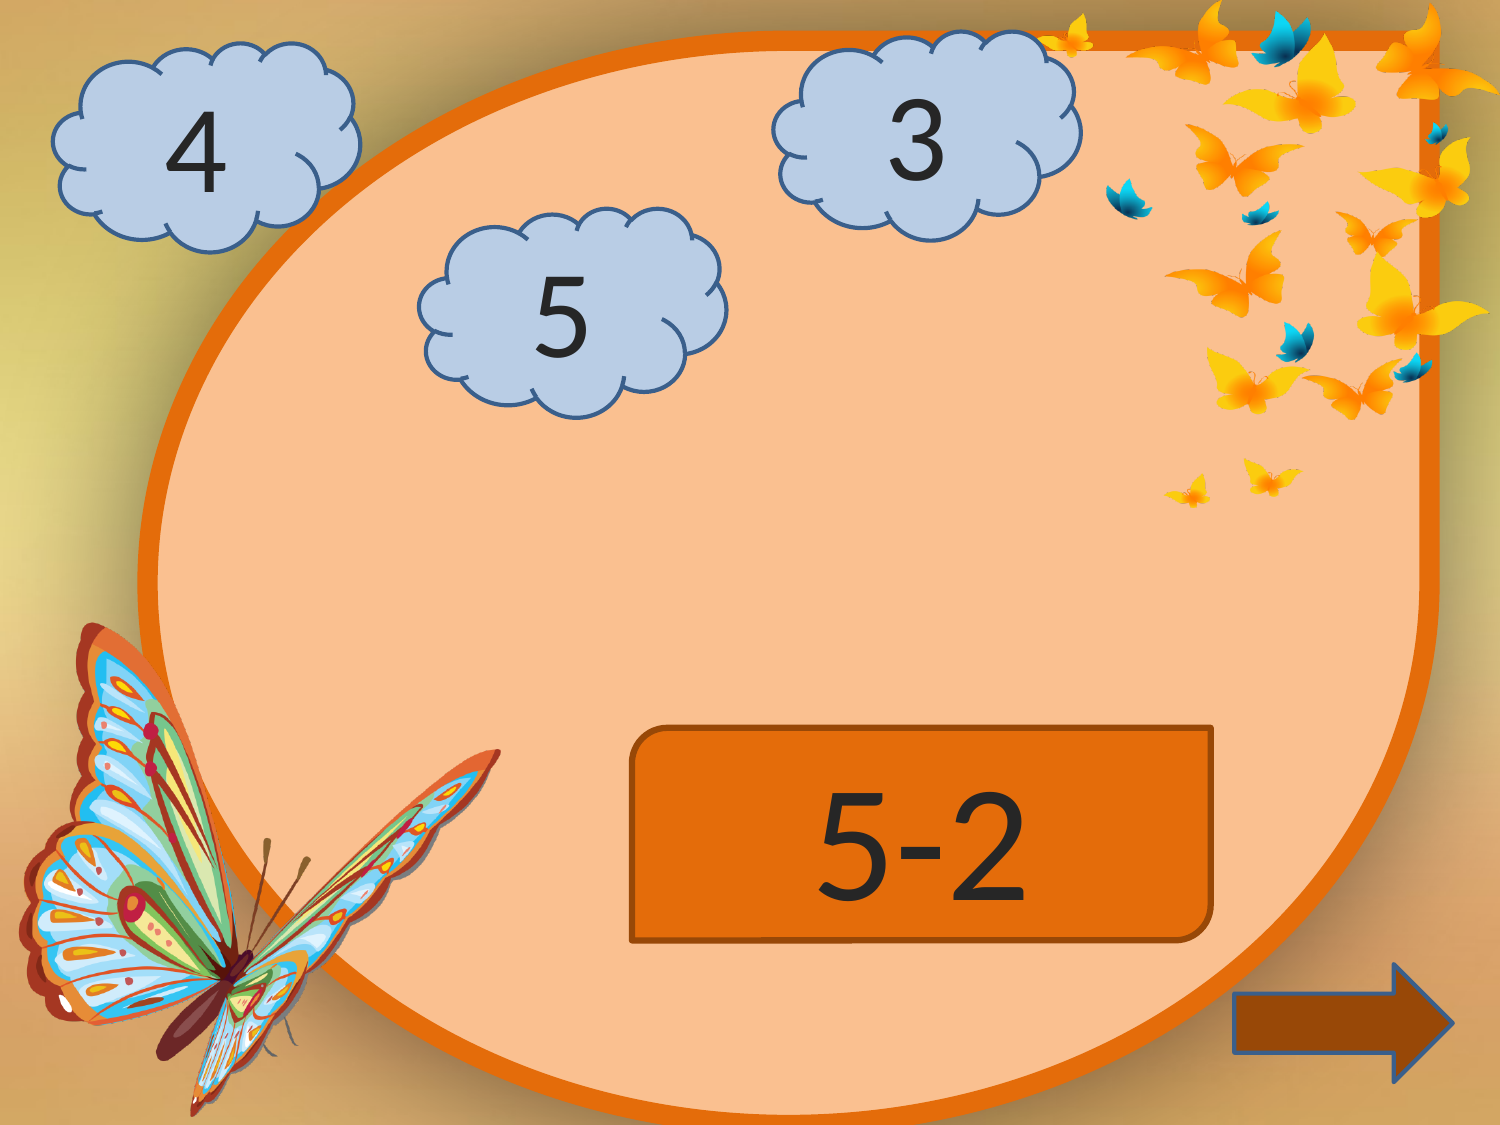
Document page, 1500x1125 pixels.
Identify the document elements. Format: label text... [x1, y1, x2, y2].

text_box 5 [416, 206, 729, 420]
text_box [1232, 962, 1455, 1085]
text_box [145, 38, 1432, 1125]
picture [0, 0, 1500, 1125]
text_box 5-2 [629, 725, 1213, 943]
text_box 3 [771, 29, 1028, 243]
text_box 4 [50, 41, 363, 255]
